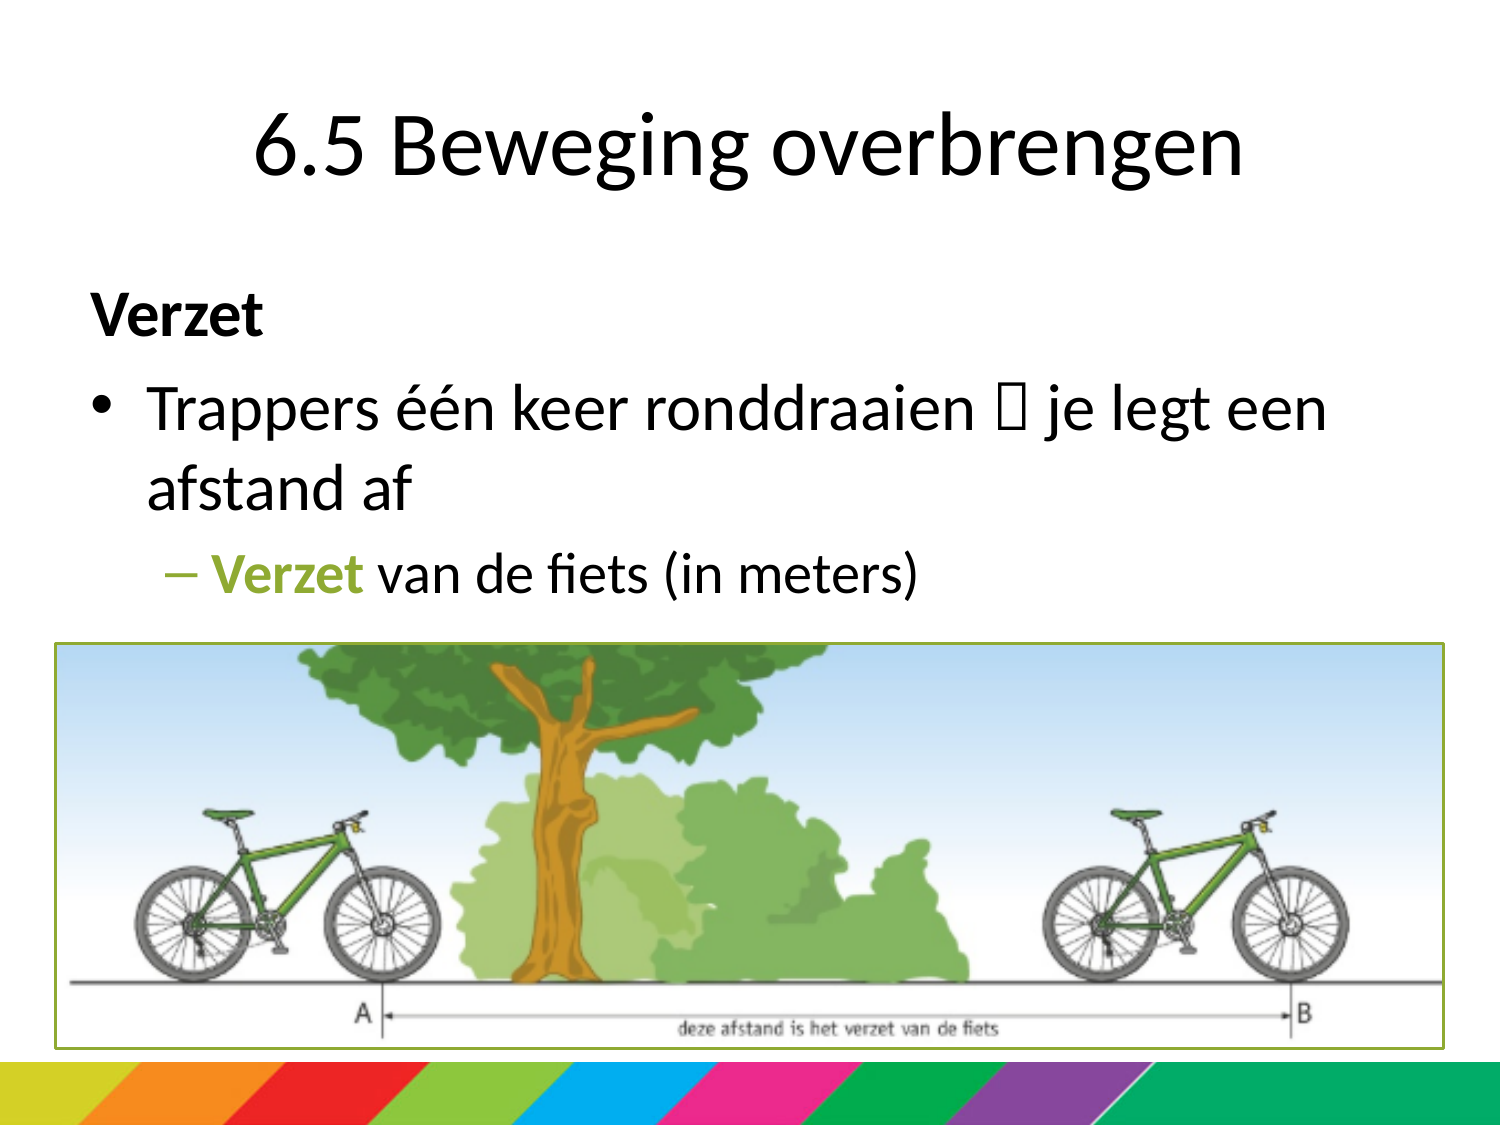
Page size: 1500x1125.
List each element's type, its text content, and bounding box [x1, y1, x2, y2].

picture [656, 1062, 1500, 1125]
title 6.5 Beweging overbrengen [75, 45, 1425, 233]
picture [0, 1062, 574, 1125]
picture [56, 644, 1443, 1048]
list Verzet Trappers één keer ronddraaien  je legt een afstand af Verzet van de fiets (in meters) [75, 262, 1425, 642]
